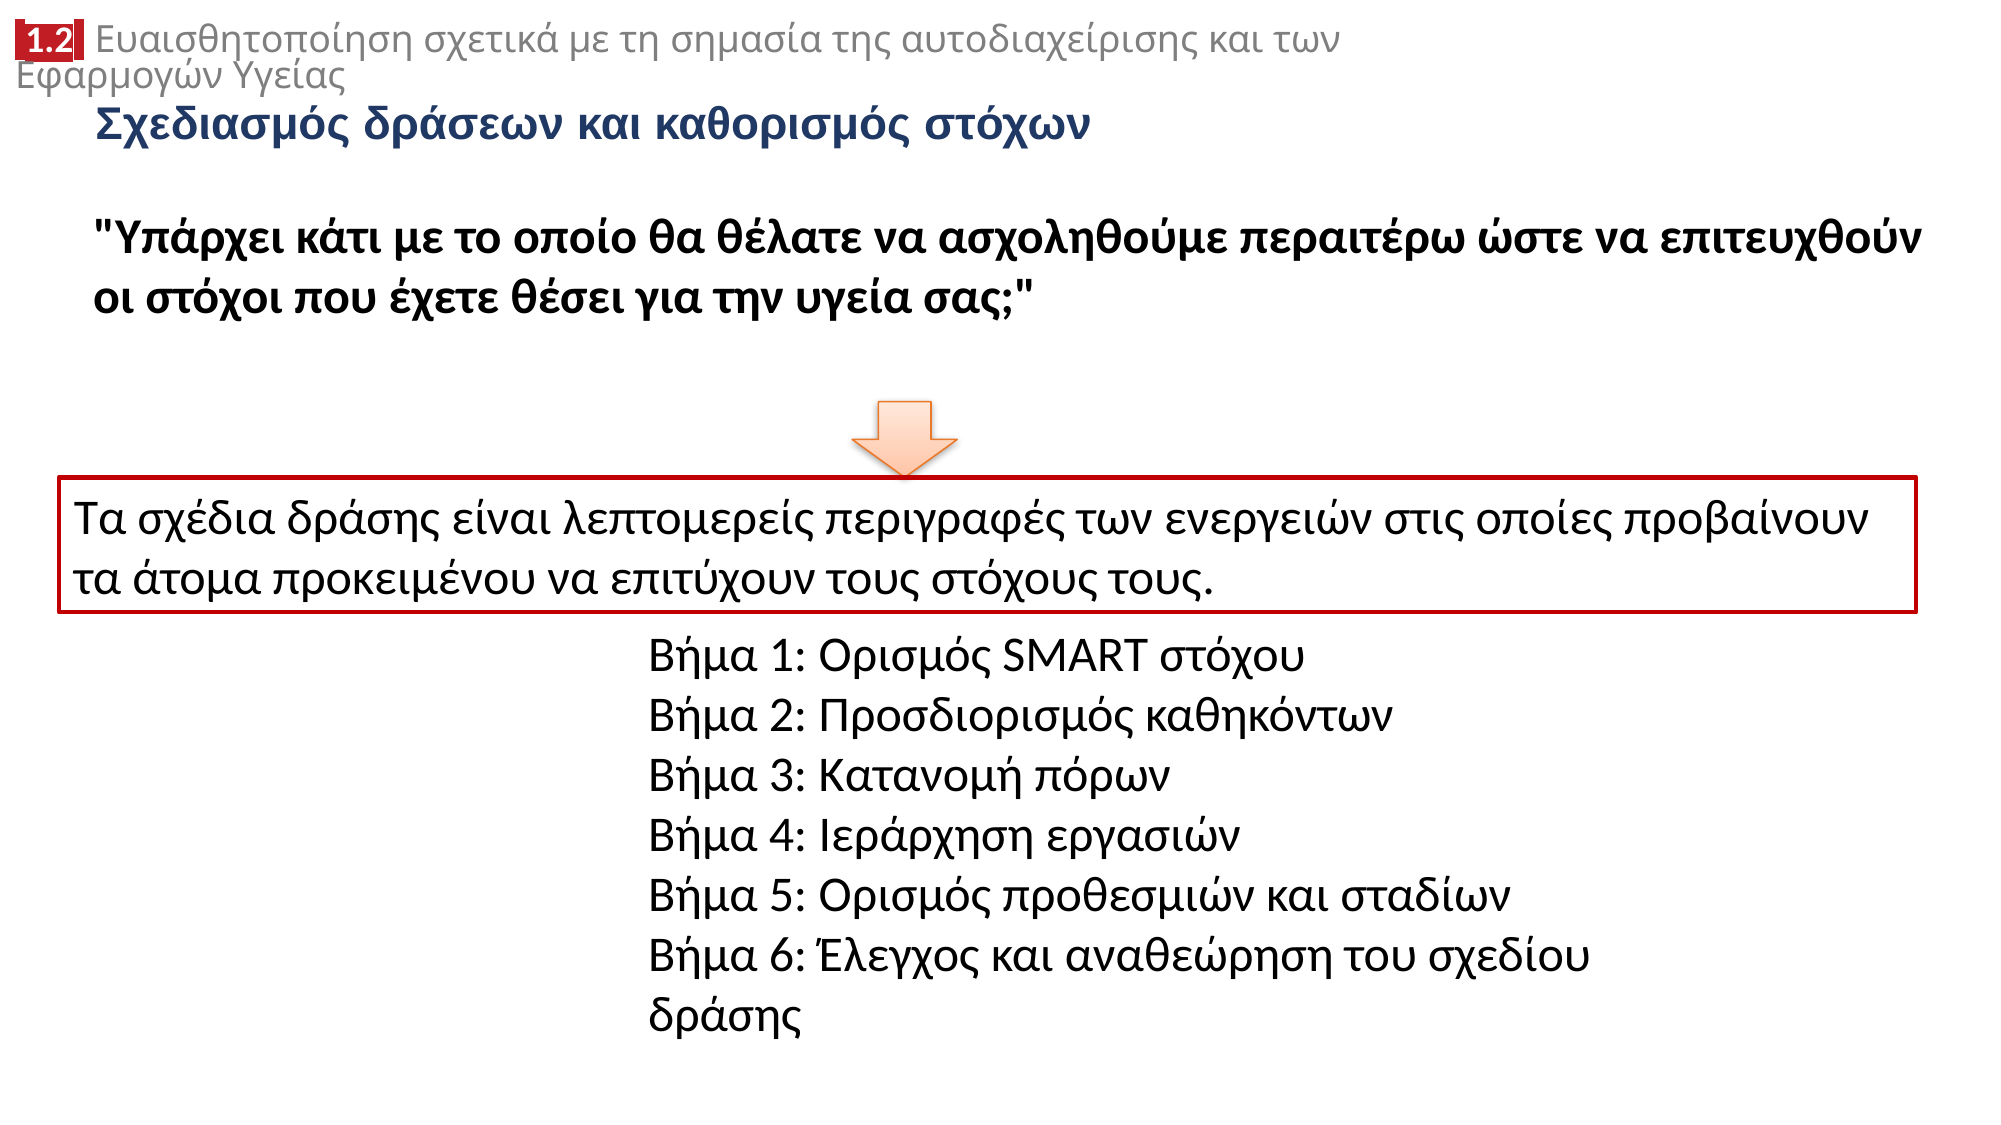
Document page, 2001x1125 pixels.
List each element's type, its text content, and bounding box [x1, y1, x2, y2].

text_box Τα σχέδια δράσης είναι λεπτομερείς περιγραφές των ενεργειών στις οποίες προβαίνουν τα άτομα προκειμένου να επιτύχουν τους στόχους τους. [59, 477, 1916, 613]
title Σχεδιασμός δράσεων και καθορισμός στόχων [80, 61, 1895, 182]
text_box "Υπάρχει κάτι με το οποίο θα θέλατε να ασχοληθούμε περαιτέρω ώστε να επιτευχθούν οι στόχοι που έχετε θέσει για την υγεία σας;" [78, 195, 1961, 492]
text_box [852, 401, 958, 477]
text_box Βήμα 1: Ορισμός SMART στόχου Βήμα 2: Προσδιορισμός καθηκόντων Βήμα 3: Κατανομή πόρων Βήμα 4: Ιεράρχηση εργασιών Βήμα 5: Ορισμός προθεσμιών και σταδίων Βήμα 6: Έλεγχος και αναθεώρηση του σχεδίου δράσης [633, 613, 1634, 993]
